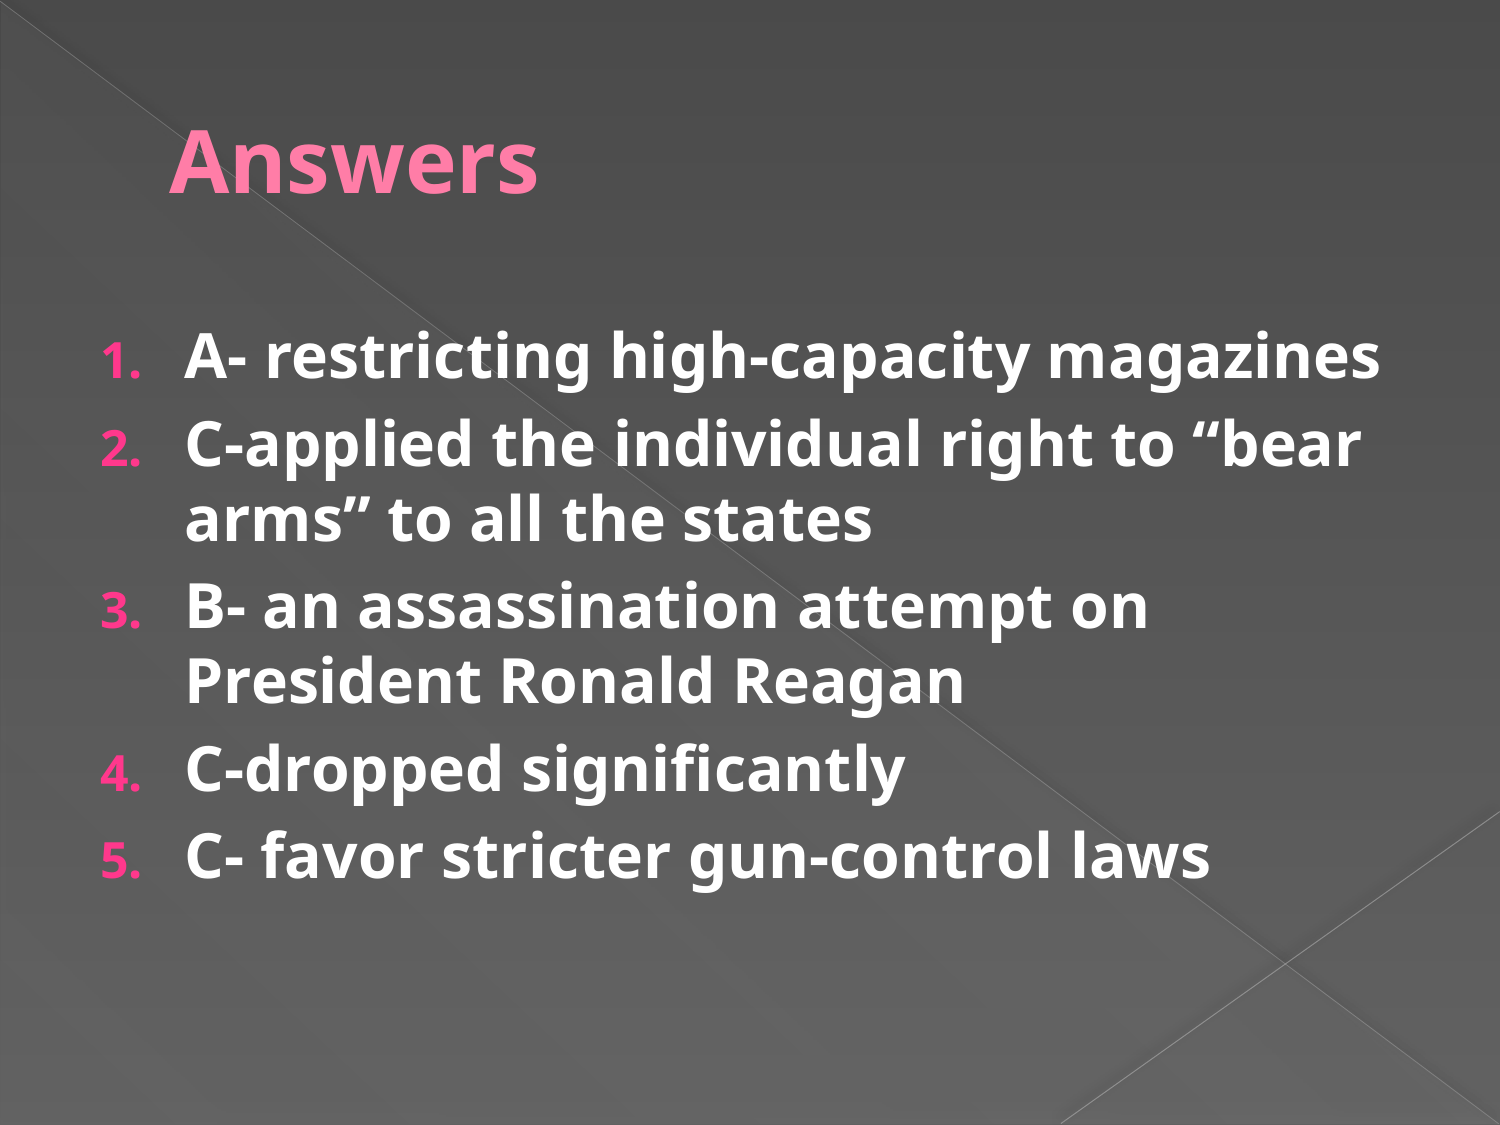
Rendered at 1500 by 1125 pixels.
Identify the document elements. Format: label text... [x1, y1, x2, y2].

list A- restricting high-capacity magazines C-applied the individual right to “bear arms” to all the states B- an assassination attempt on President Ronald Reagan C-dropped significantly C- favor stricter gun-control laws [75, 308, 1425, 1059]
title Answers [75, 43, 1425, 274]
